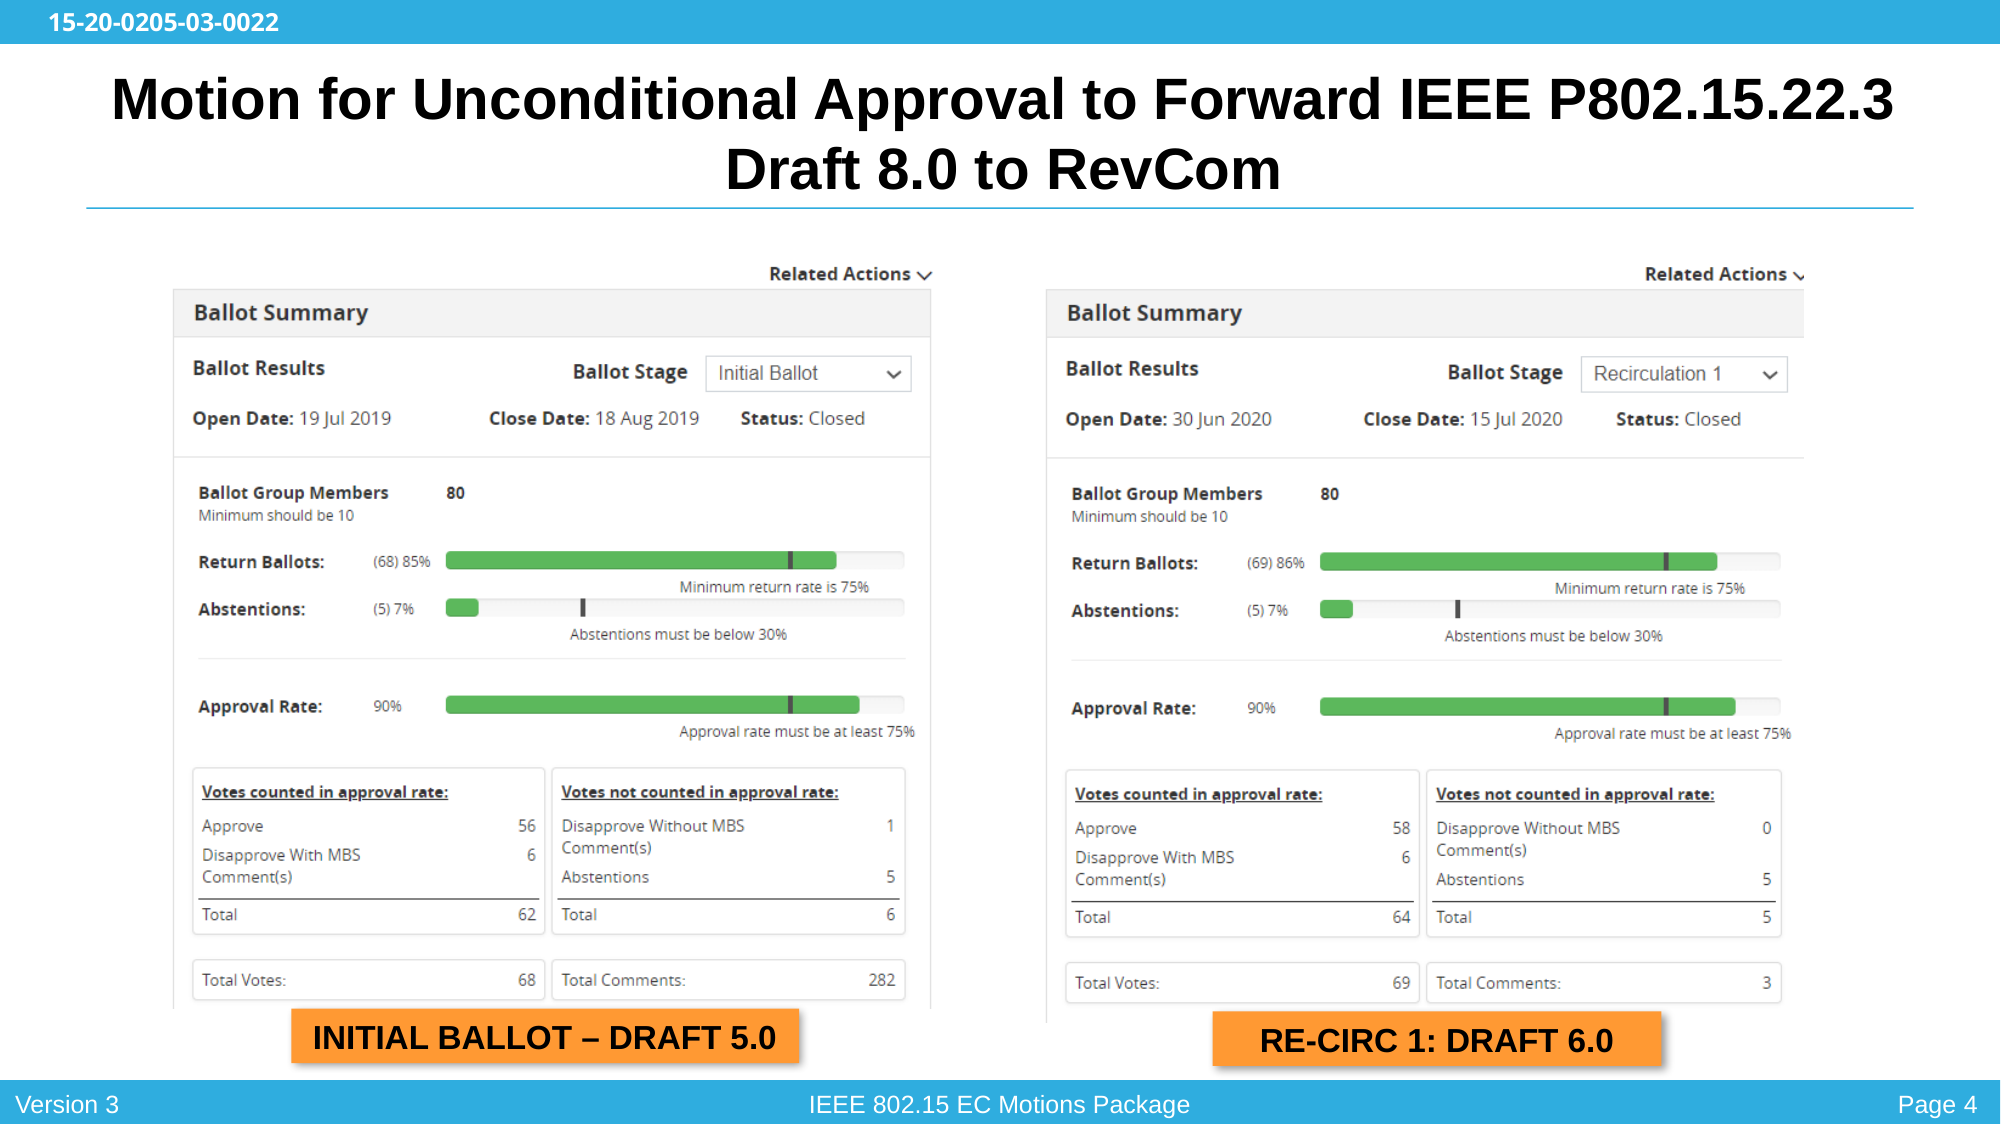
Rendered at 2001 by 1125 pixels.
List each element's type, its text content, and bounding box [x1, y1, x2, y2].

text_box INITIAL BALLOT – DRAFT 5.0 [291, 1016, 800, 1064]
picture [156, 244, 942, 1009]
text_box RE-CIRC 1: DRAFT 6.0 [1212, 1031, 1662, 1066]
title Motion for Unconditional Approval to Forward IEEE P802.15.22.3 Draft 8.0 to RevCom [74, 66, 1934, 197]
picture [1035, 238, 1804, 1023]
